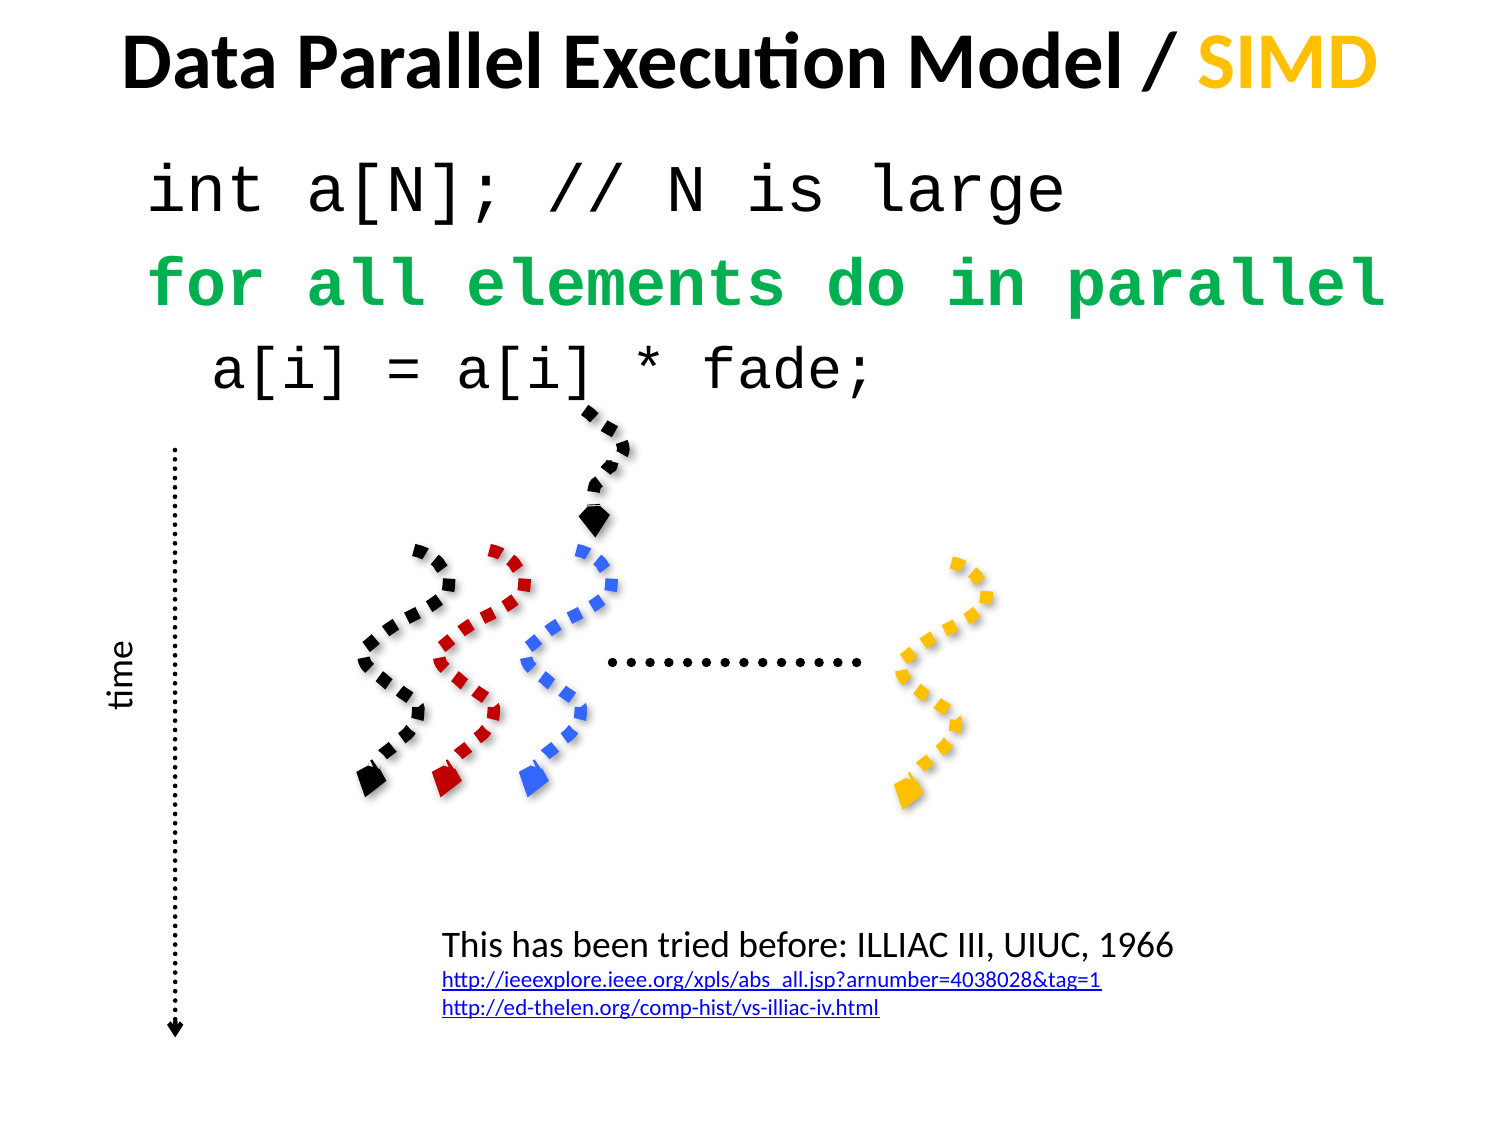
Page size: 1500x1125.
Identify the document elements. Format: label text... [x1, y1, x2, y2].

text_box [899, 562, 988, 810]
text_box [524, 549, 613, 798]
text_box [437, 549, 526, 798]
list int a[N]; // N is large for all elements do in parallel a[i] = a[i] * fade; [75, 137, 1425, 880]
text_box time [87, 625, 148, 726]
title Data Parallel Execution Model / SIMD [75, 0, 1425, 137]
text_box [584, 409, 624, 538]
text_box [362, 549, 450, 798]
text_box This has been tried before: ILLIAC III, UIUC, 1966 http://ieeexplore.ieee.org/xpls/abs_all.jsp?arnumber=4038028&tag=1 http://ed-thelen.org/comp-hist/vs-illiac-iv.html [427, 912, 1191, 1118]
